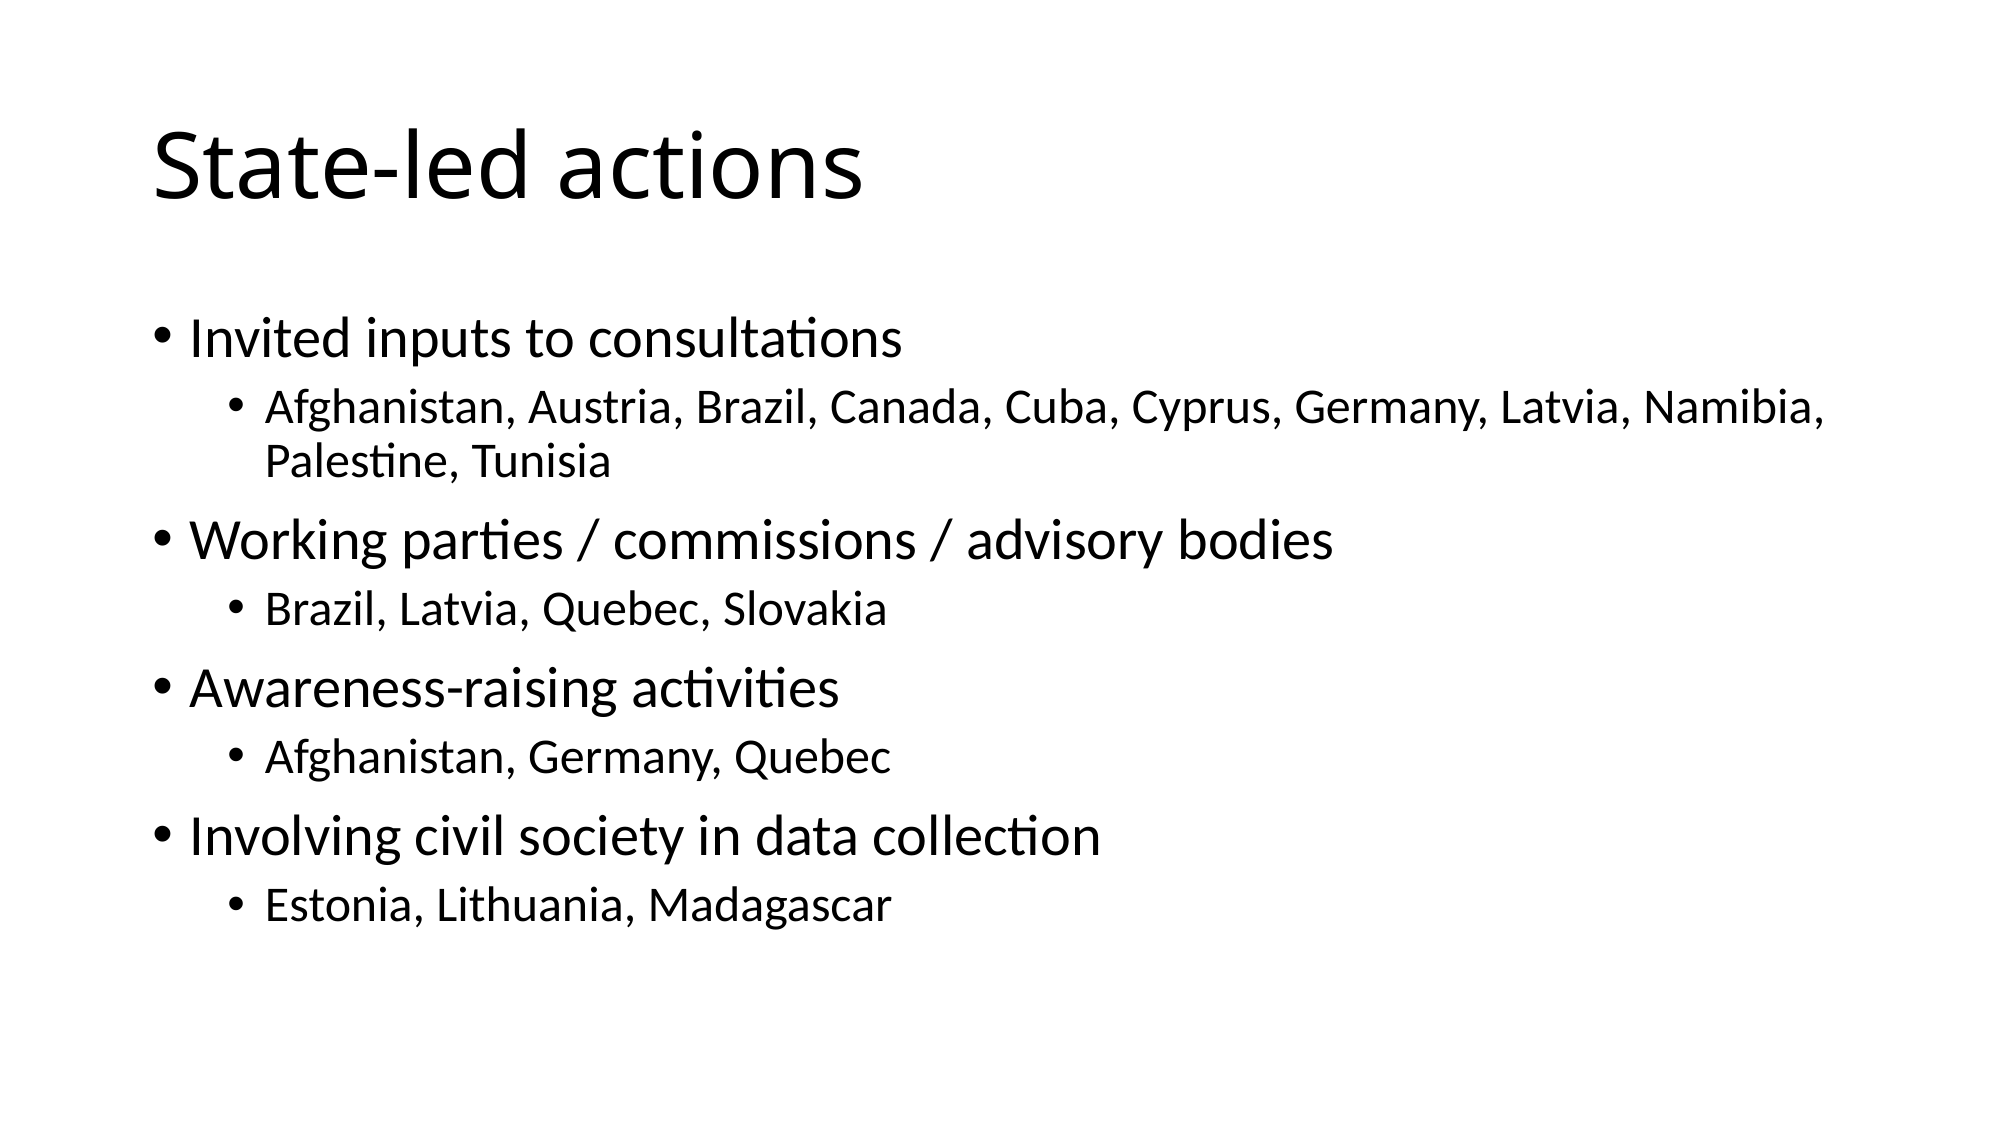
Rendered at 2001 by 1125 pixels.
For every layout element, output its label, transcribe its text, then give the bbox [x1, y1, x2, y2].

title State-led actions [137, 59, 1863, 278]
list Invited inputs to consultations Afghanistan, Austria, Brazil, Canada, Cuba, Cyprus, Germany, Latvia, Namibia, Palestine, Tunisia Working parties / commissions / advisory bodies Brazil, Latvia, Quebec, Slovakia Awareness-raising activities Afghanistan, Germany, Quebec Involving civil society in data collection Estonia, Lithuania, Madagascar [137, 299, 1863, 1014]
